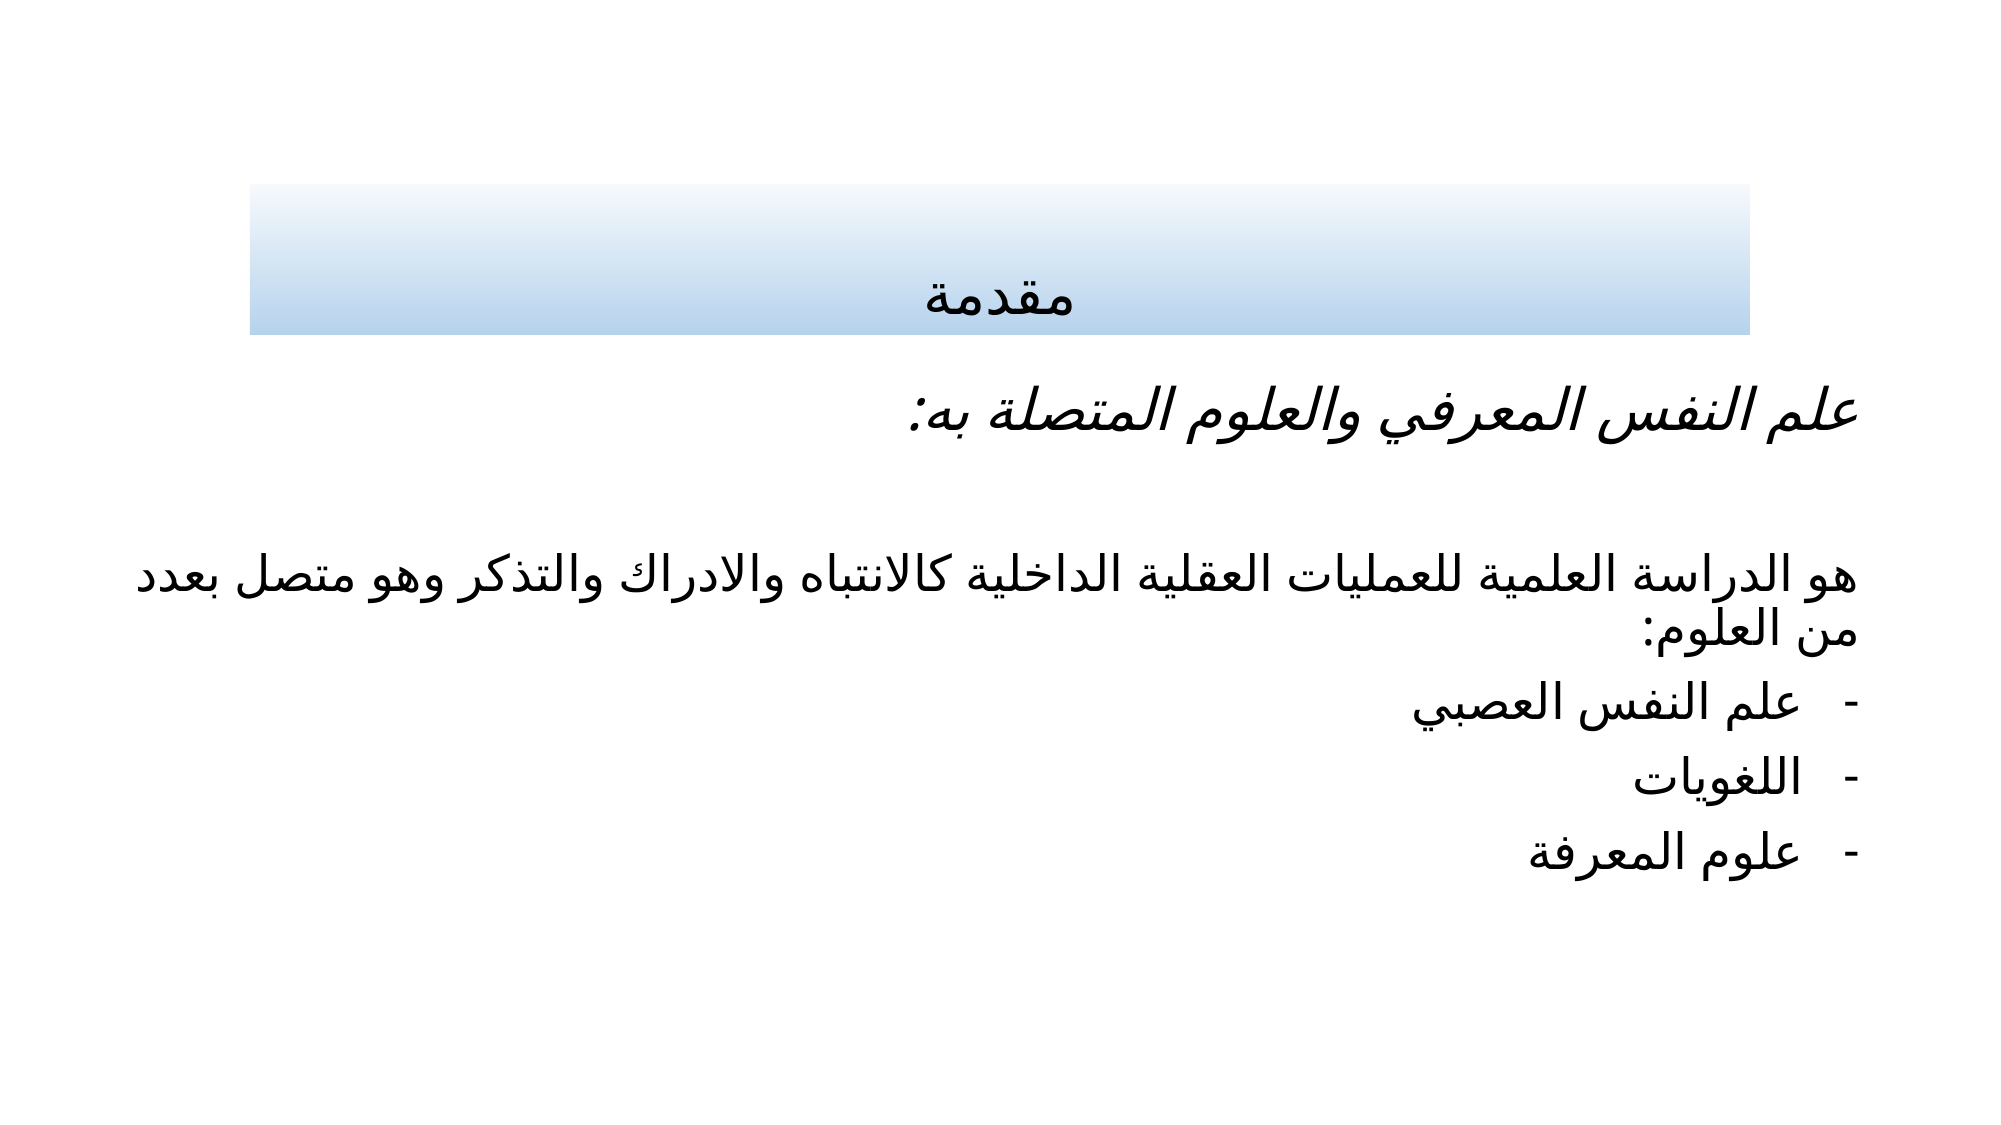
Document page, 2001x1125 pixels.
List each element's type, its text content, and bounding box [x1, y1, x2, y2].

title مقدمة [249, 184, 1750, 335]
subtitle علم النفس المعرفي والعلوم المتصلة به: هو الدراسة العلمية للعمليات العقلية الداخلية كالانتباه والادراك والتذكر وهو متصل بعدد من العلوم: علم النفس العصبي اللغويات علوم المعرفة [117, 372, 1875, 1095]
